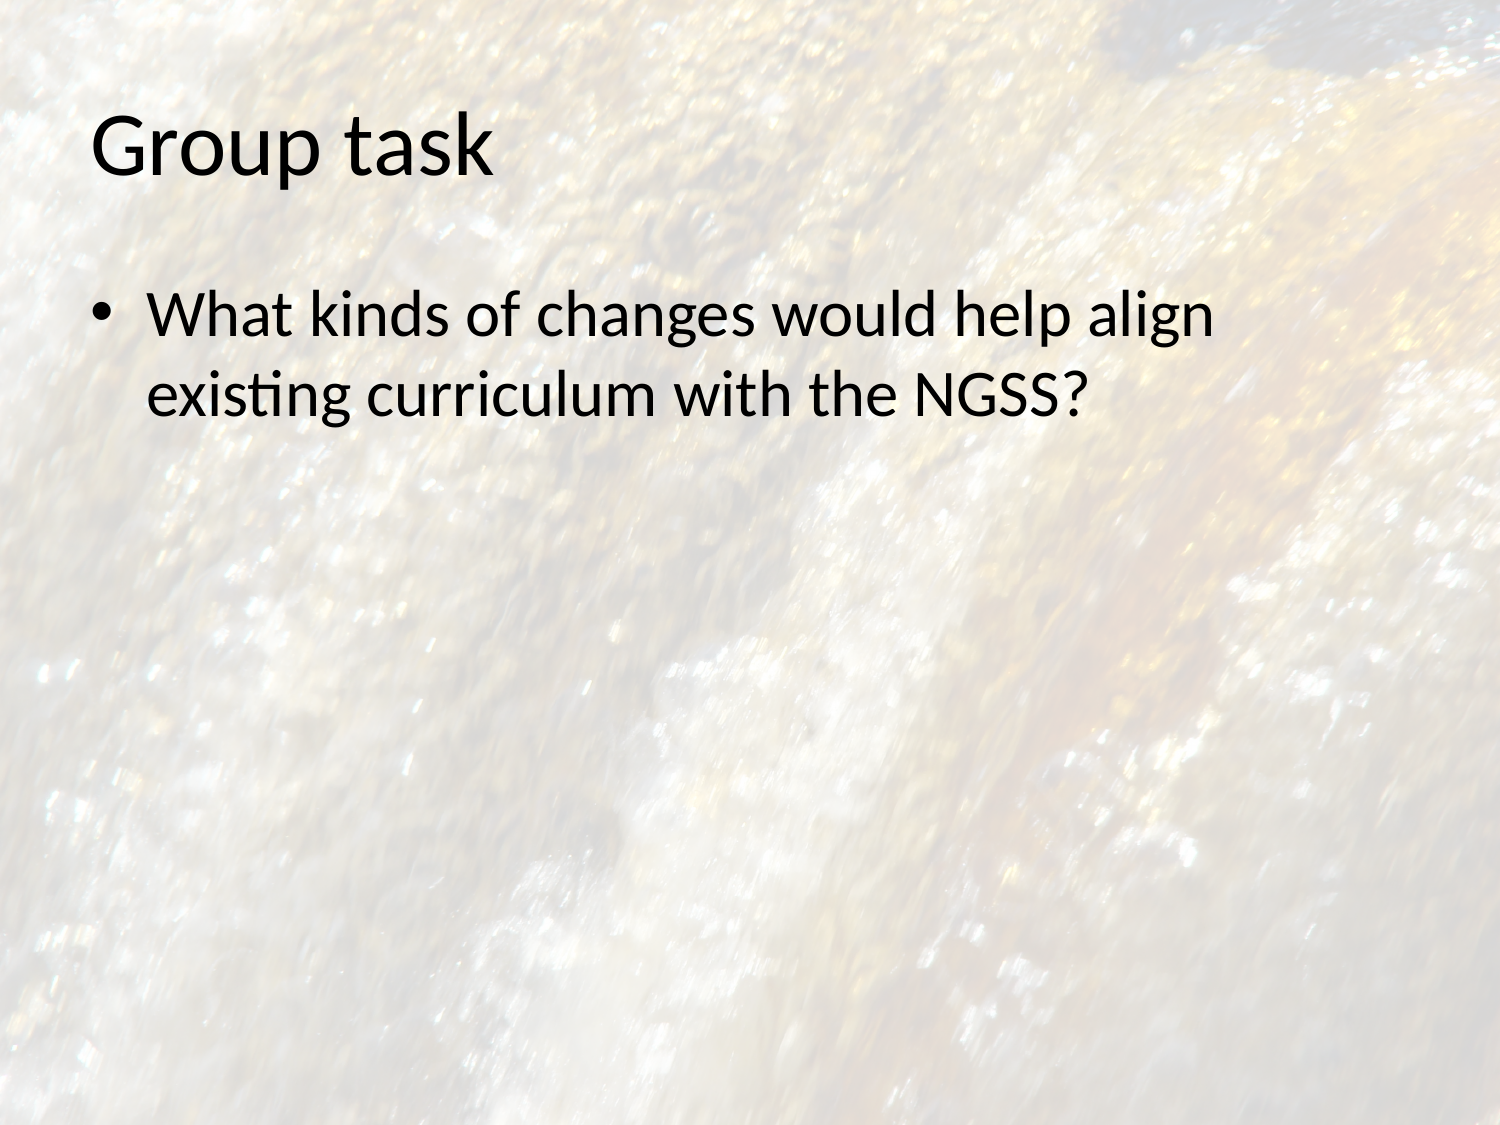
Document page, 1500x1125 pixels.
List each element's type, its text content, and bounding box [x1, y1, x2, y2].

title Group task [75, 45, 1425, 233]
list What kinds of changes would help align existing curriculum with the NGSS? [75, 262, 1425, 1005]
